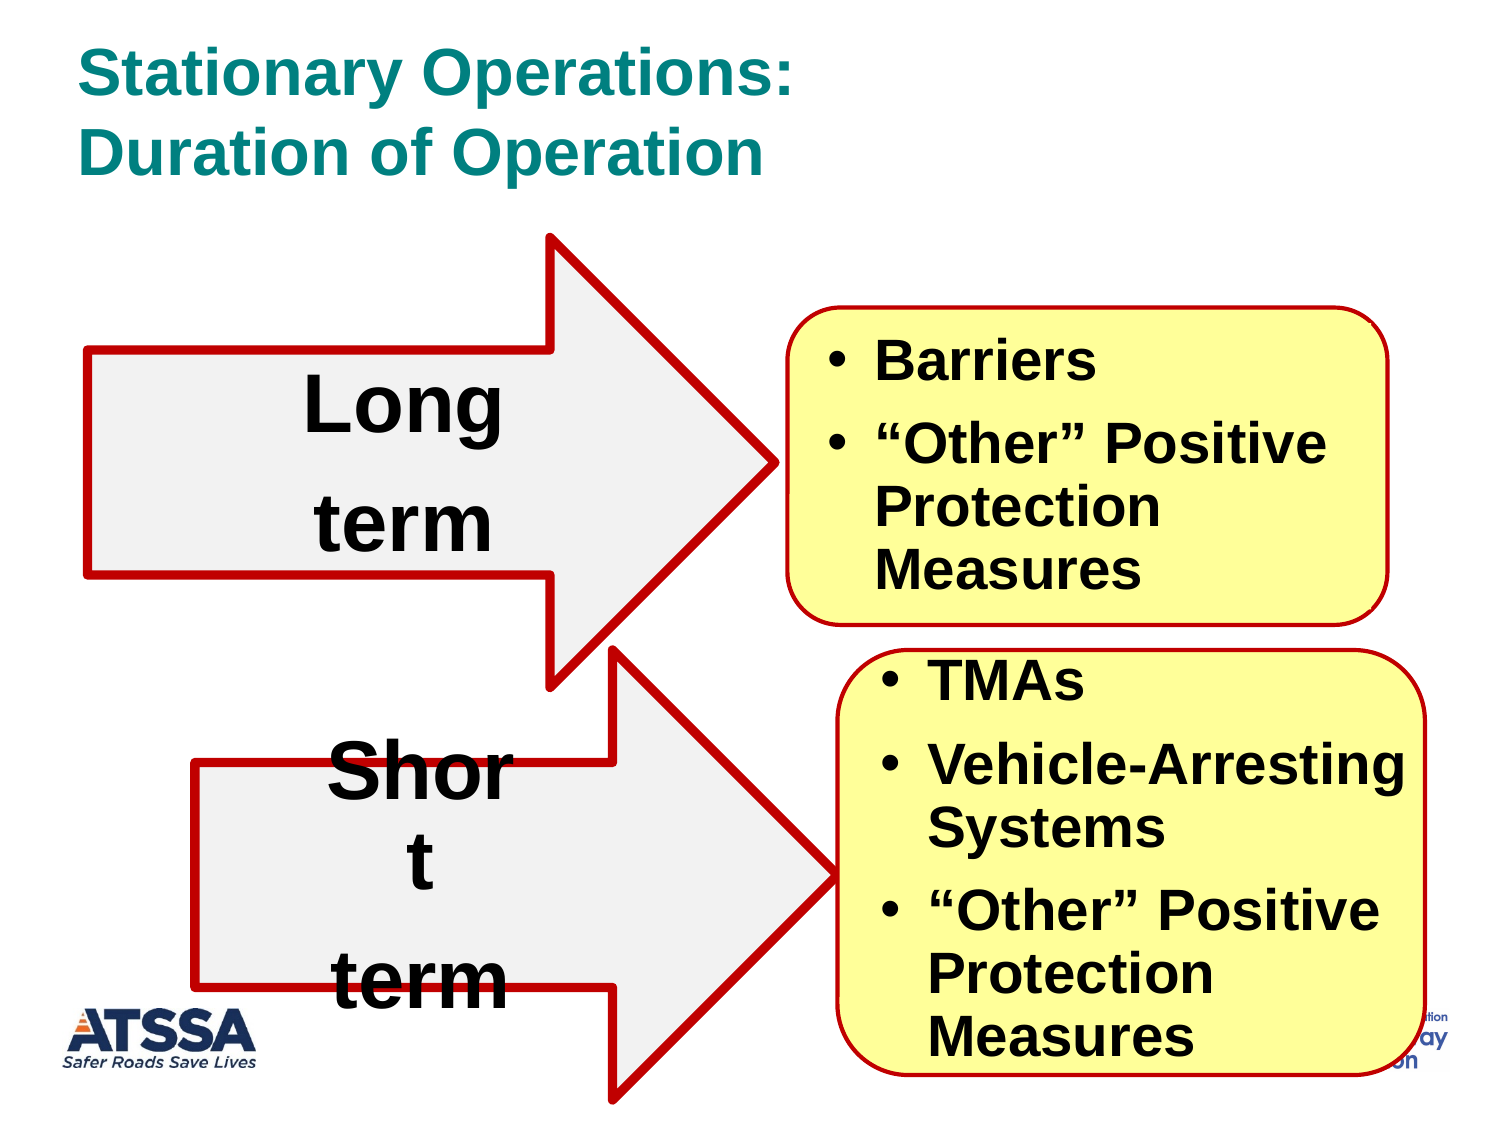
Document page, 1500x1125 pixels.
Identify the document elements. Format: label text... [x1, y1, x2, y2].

title Stationary Operations: Duration of Operation [62, 0, 1500, 218]
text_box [87, 237, 776, 648]
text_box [49, 649, 836, 1101]
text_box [787, 307, 1388, 626]
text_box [837, 649, 1463, 1101]
